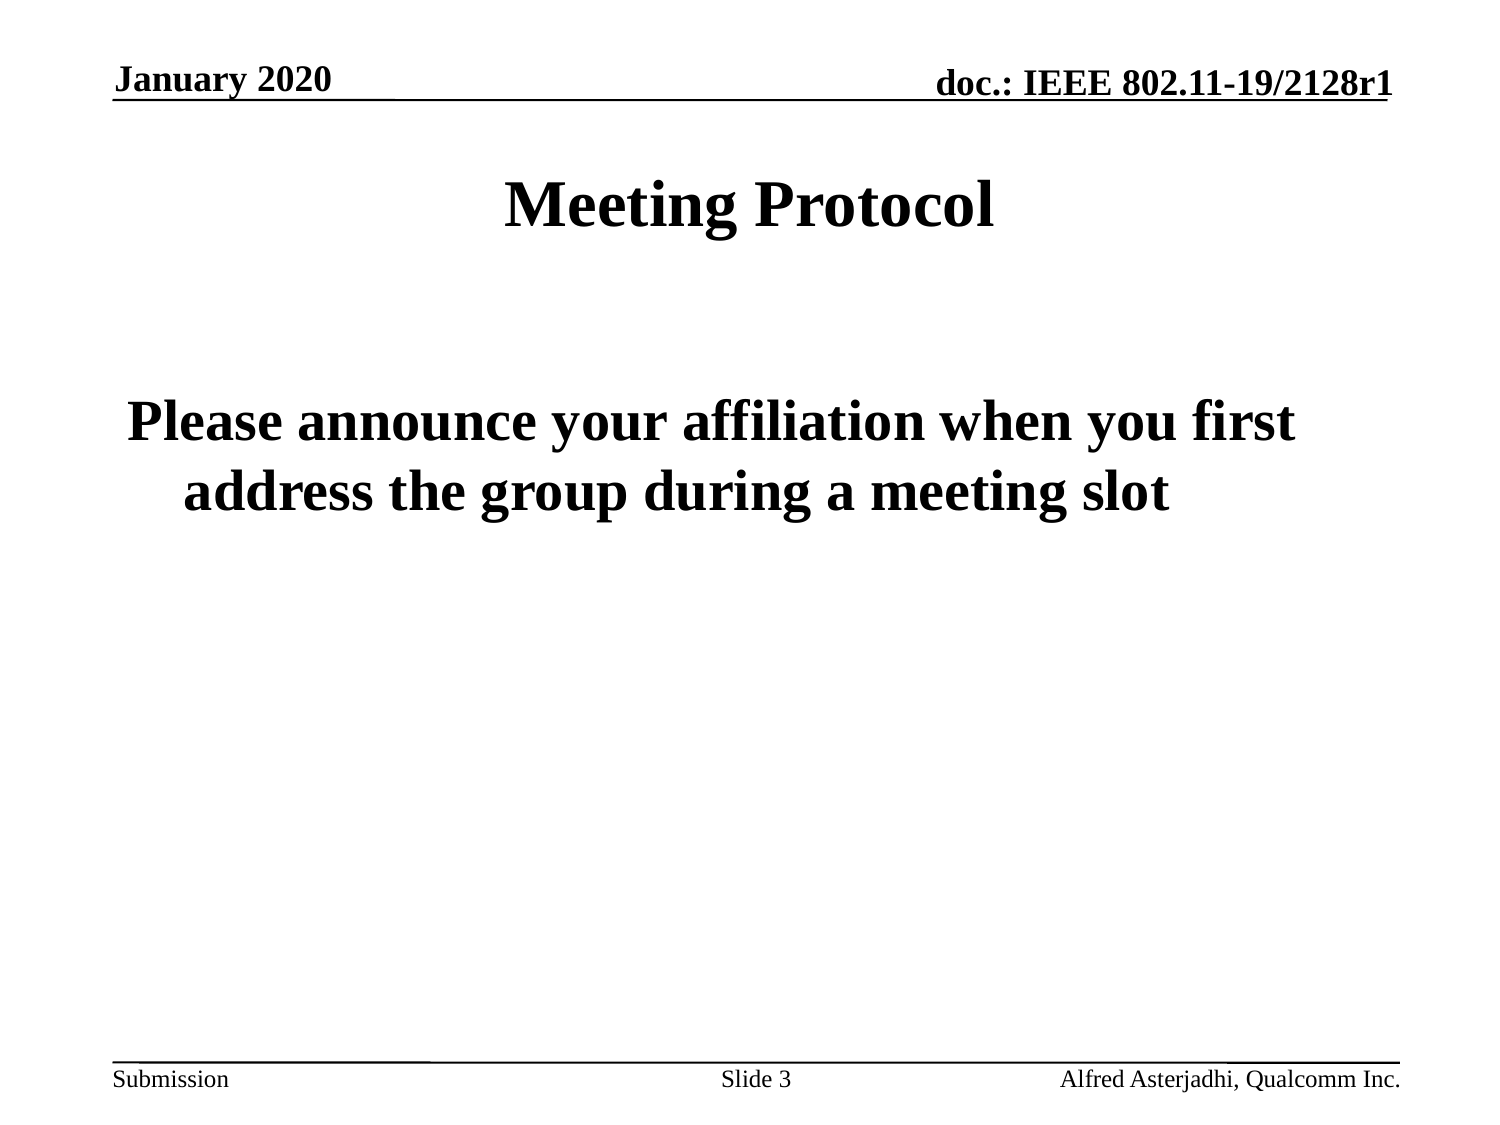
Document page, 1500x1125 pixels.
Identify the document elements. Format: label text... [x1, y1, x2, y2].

footer Alfred Asterjadhi, Qualcomm Inc. [878, 1061, 1402, 1093]
slide_number Slide 3 [712, 1061, 800, 1123]
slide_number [114, 54, 493, 100]
title Meeting Protocol [112, 112, 1388, 288]
list Please announce your affiliation when you first address the group during a meeting slot [112, 374, 1388, 513]
